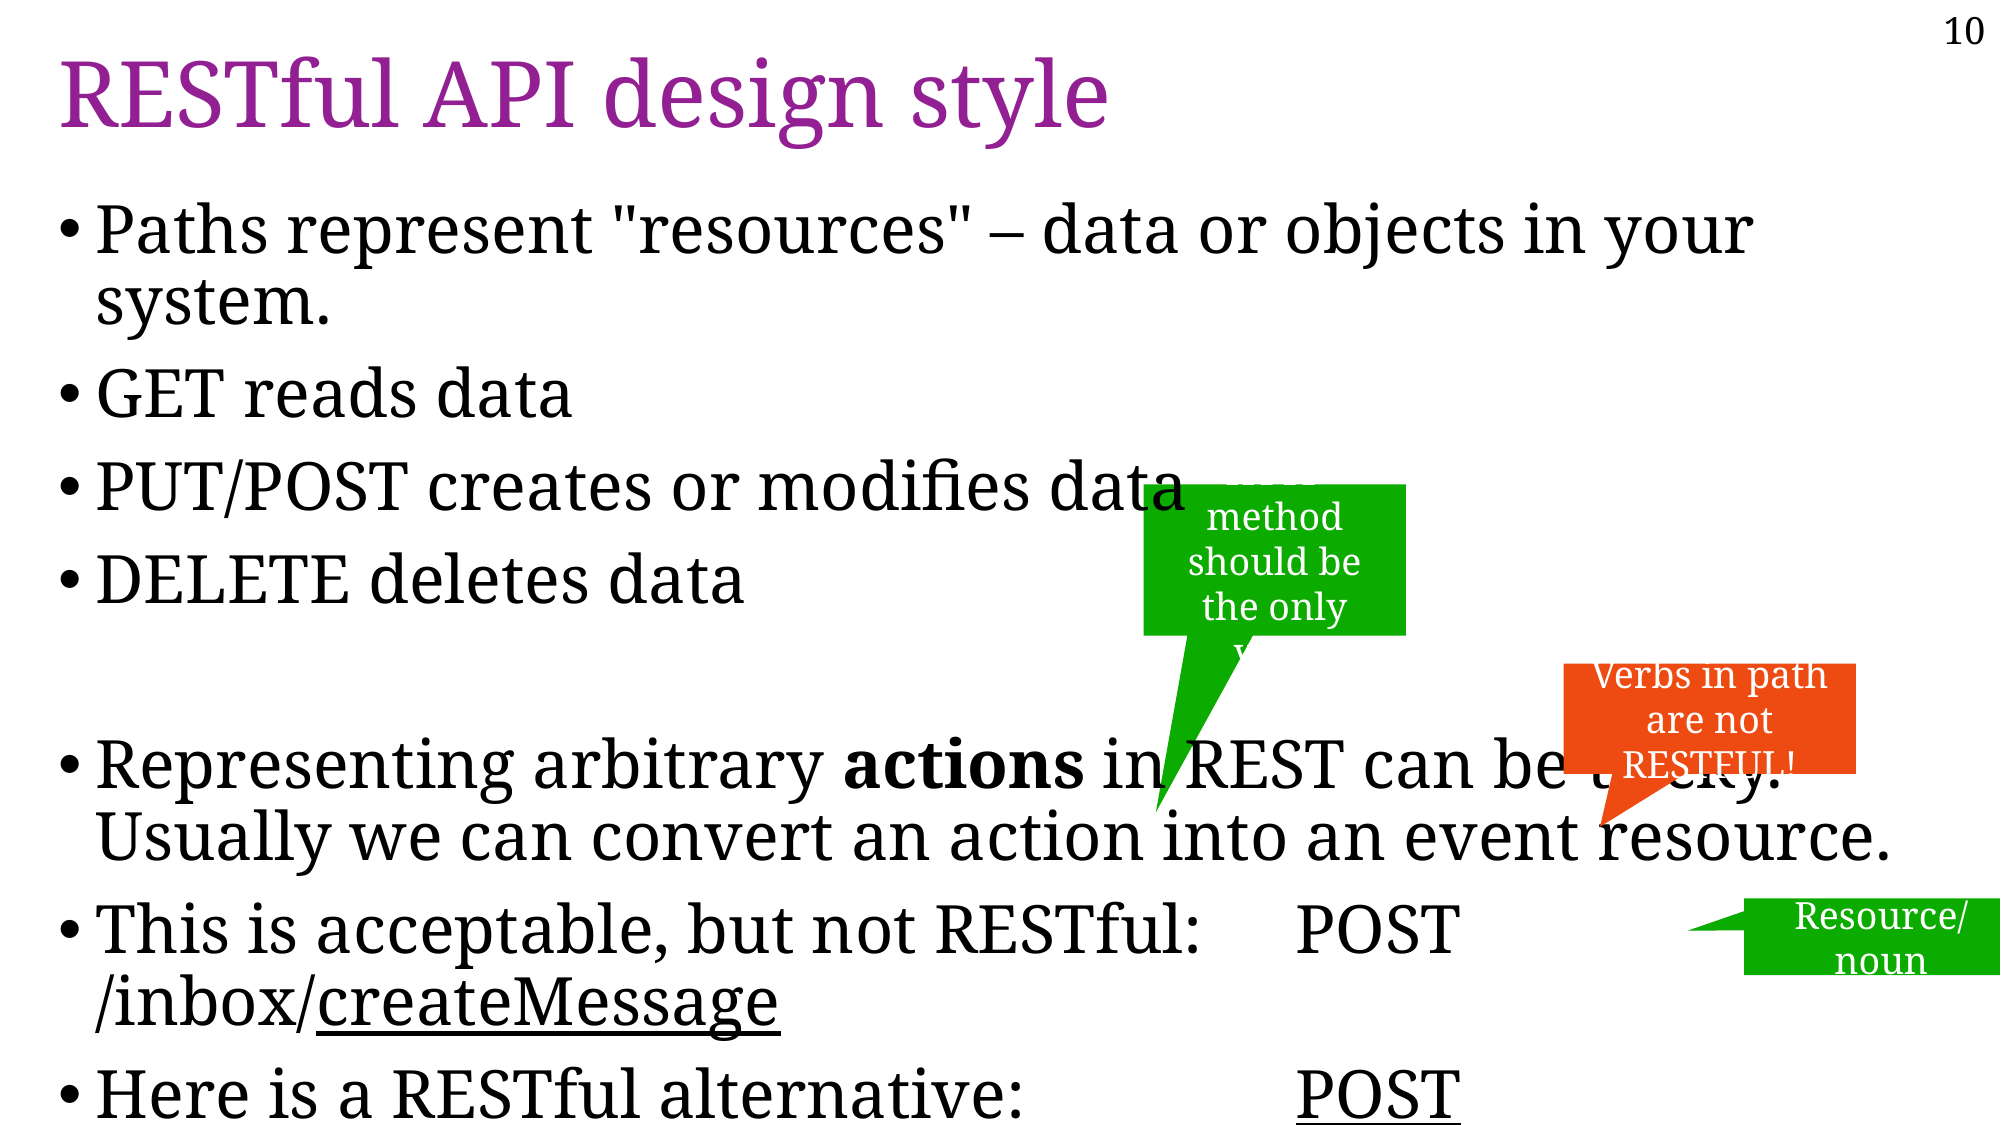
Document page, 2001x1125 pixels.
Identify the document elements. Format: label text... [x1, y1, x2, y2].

title RESTful API design style [43, 25, 1953, 171]
list Paths represent "resources" – data or objects in your system. GET reads data PUT/POST creates or modifies data DELETE deletes data Representing arbitrary actions in REST can be tricky. Usually we can convert an action into an event resource. This is acceptable, but not RESTful: POST /inbox/createMessage Here is a RESTful alternative: POST /inbox/message And finally, an even better design: PUT /inbox/message/[uuid] [43, 188, 1953, 1106]
text_box Verbs in path are not RESTFUL! [1562, 662, 1857, 829]
text_box Resource/noun [1687, 897, 2000, 977]
text_box 10 [1901, 0, 2000, 60]
